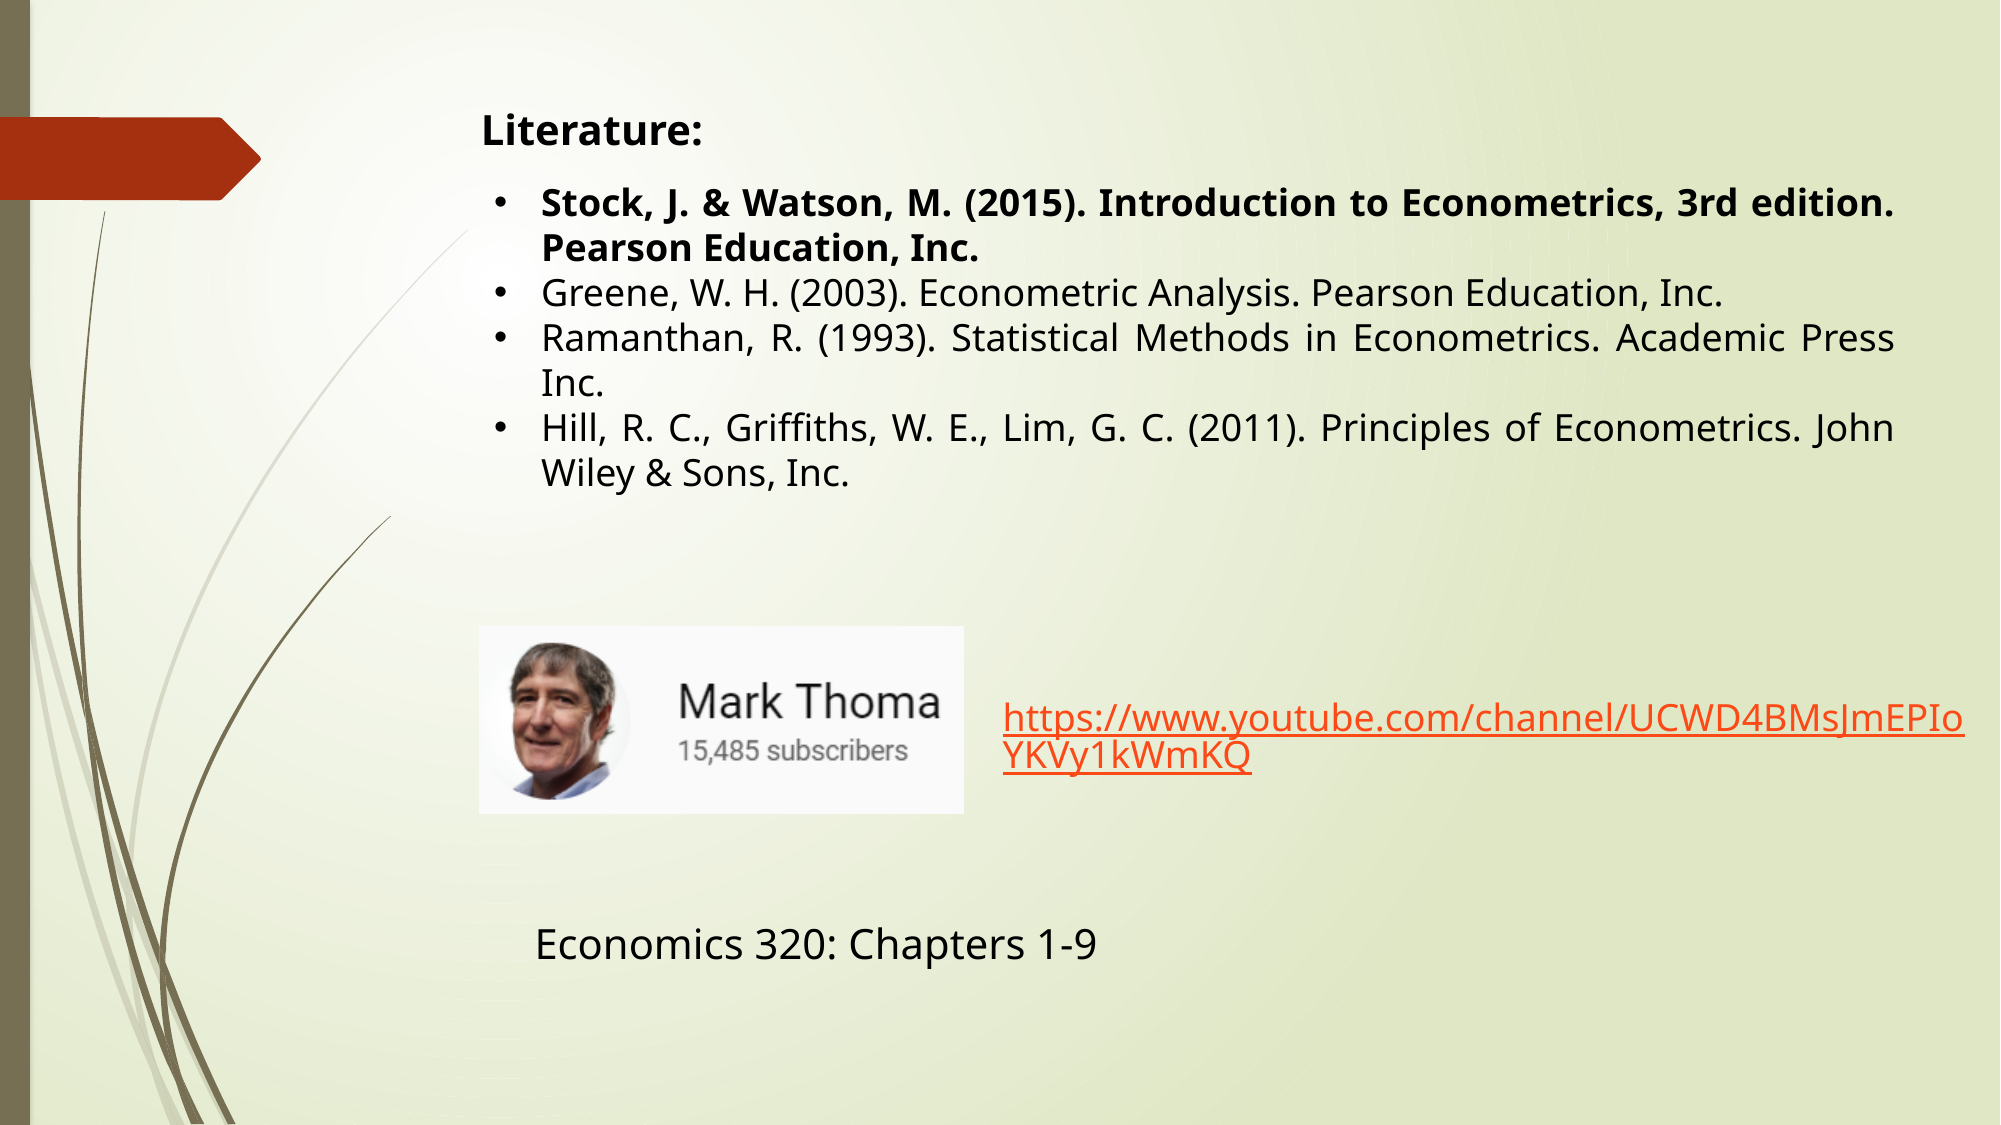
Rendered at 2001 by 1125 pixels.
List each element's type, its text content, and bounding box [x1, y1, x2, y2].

text_box Literature: [466, 96, 719, 162]
text_box Economics 320: Chapters 1-9 [519, 910, 1114, 976]
picture [479, 626, 964, 814]
text_box Stock, J. & Watson, M. (2015). Introduction to Econometrics, 3rd edition. Pearson Education, Inc. Greene, W. H. (2003). Econometric Analysis. Pearson Education, Inc. Ramanthan, R. (1993). Statistical Methods in Econometrics. Academic Press Inc. Hill, R. C., Griffiths, W. E., Lim, G. C. (2011). Principles of Econometrics. John Wiley & Sons, Inc. [479, 171, 1911, 502]
text_box https://www.youtube.com/channel/UCWD4BMsJmEPIoYKVy1kWmKQ [987, 686, 1988, 753]
